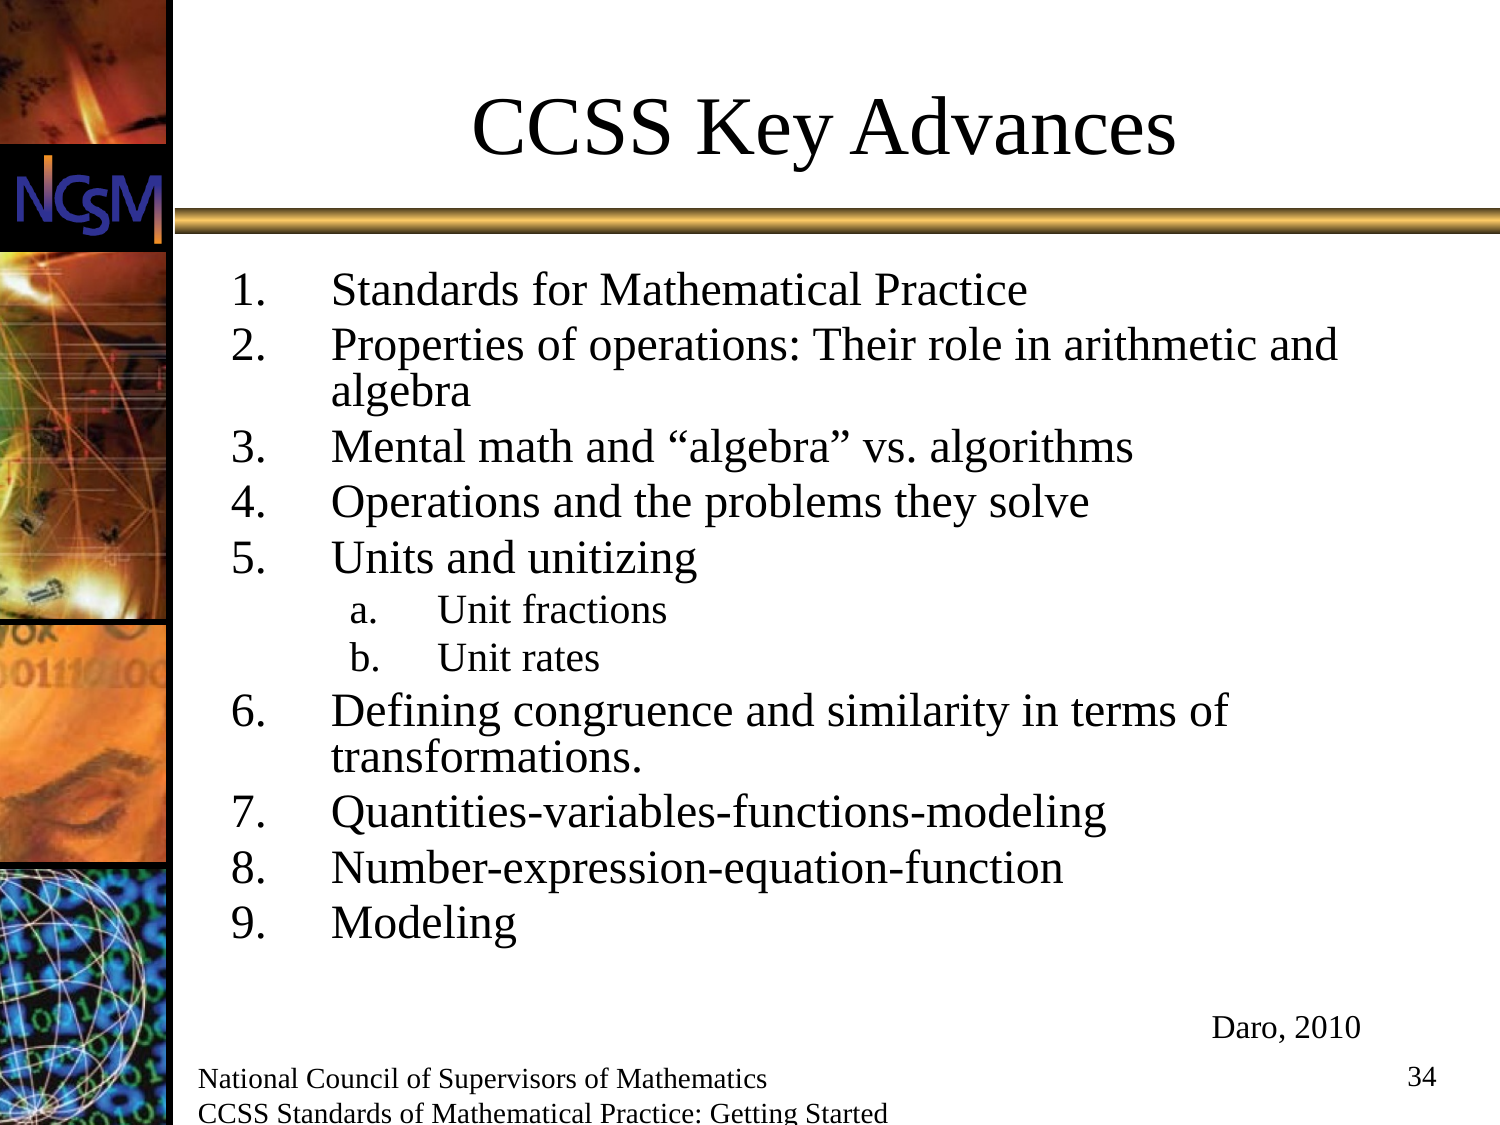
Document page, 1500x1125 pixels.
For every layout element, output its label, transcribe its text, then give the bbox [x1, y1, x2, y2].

text_box Daro, 2010 [1196, 997, 1459, 1053]
title CCSS Key Advances [200, 37, 1450, 206]
picture [0, 625, 166, 862]
slide_number 34 [1379, 1053, 1453, 1125]
picture [0, 869, 166, 1125]
list Standards for Mathematical Practice Properties of operations: Their role in arithmetic and algebra Mental math and “algebra” vs. algorithms Operations and the problems they solve Units and unitizing Unit fractions Unit rates Defining congruence and similarity in terms of transformations. Quantities-variables-functions-modeling Number-expression-equation-function Modeling [215, 260, 1463, 1003]
picture [0, 0, 167, 619]
